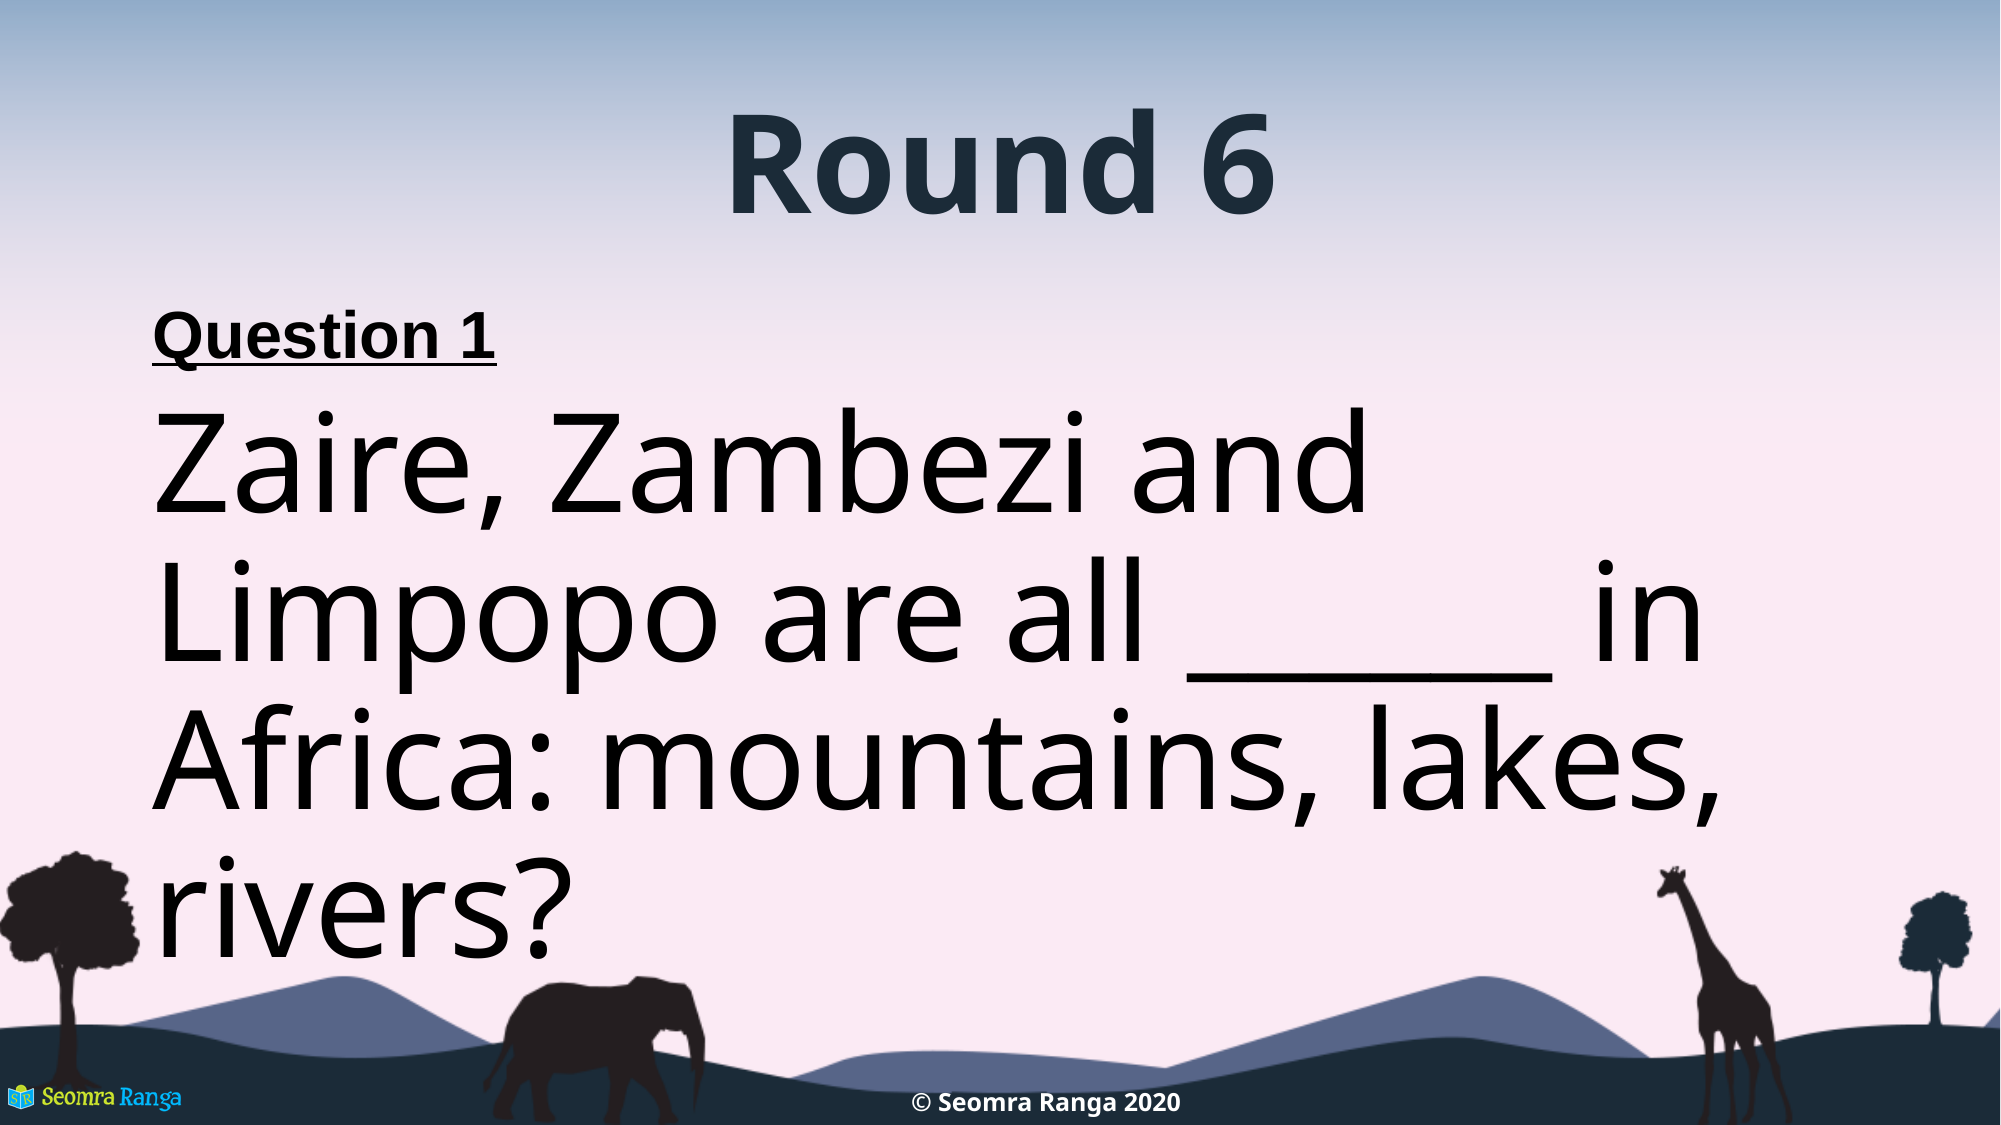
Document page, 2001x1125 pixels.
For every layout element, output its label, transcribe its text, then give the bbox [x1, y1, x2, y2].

title Round 6 [137, 59, 1863, 278]
picture [0, 0, 2001, 1125]
text_box © Seomra Ranga 2020 www.seomraranga.com [762, 1079, 1330, 1125]
list Question 1 Zaire, Zambezi and Limpopo are all ______ in Africa: mountains, lakes, rivers? [137, 293, 1863, 1014]
